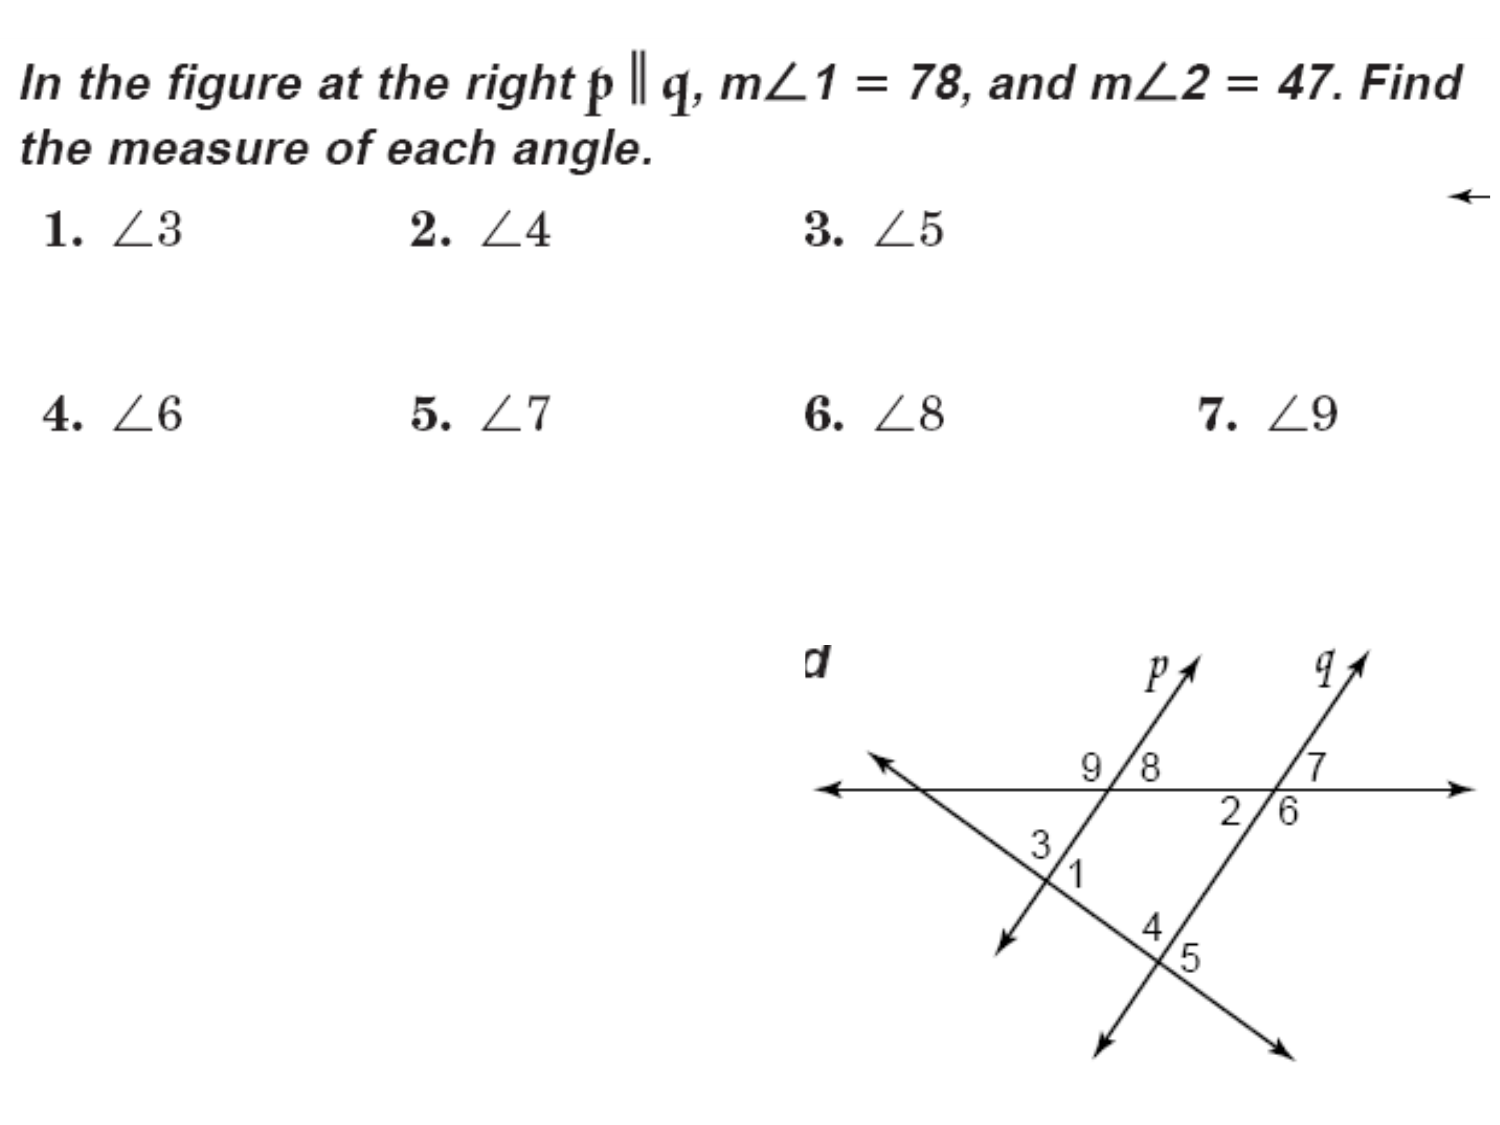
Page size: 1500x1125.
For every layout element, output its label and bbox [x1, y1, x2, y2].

picture [805, 644, 1500, 1125]
picture [0, 37, 1491, 488]
